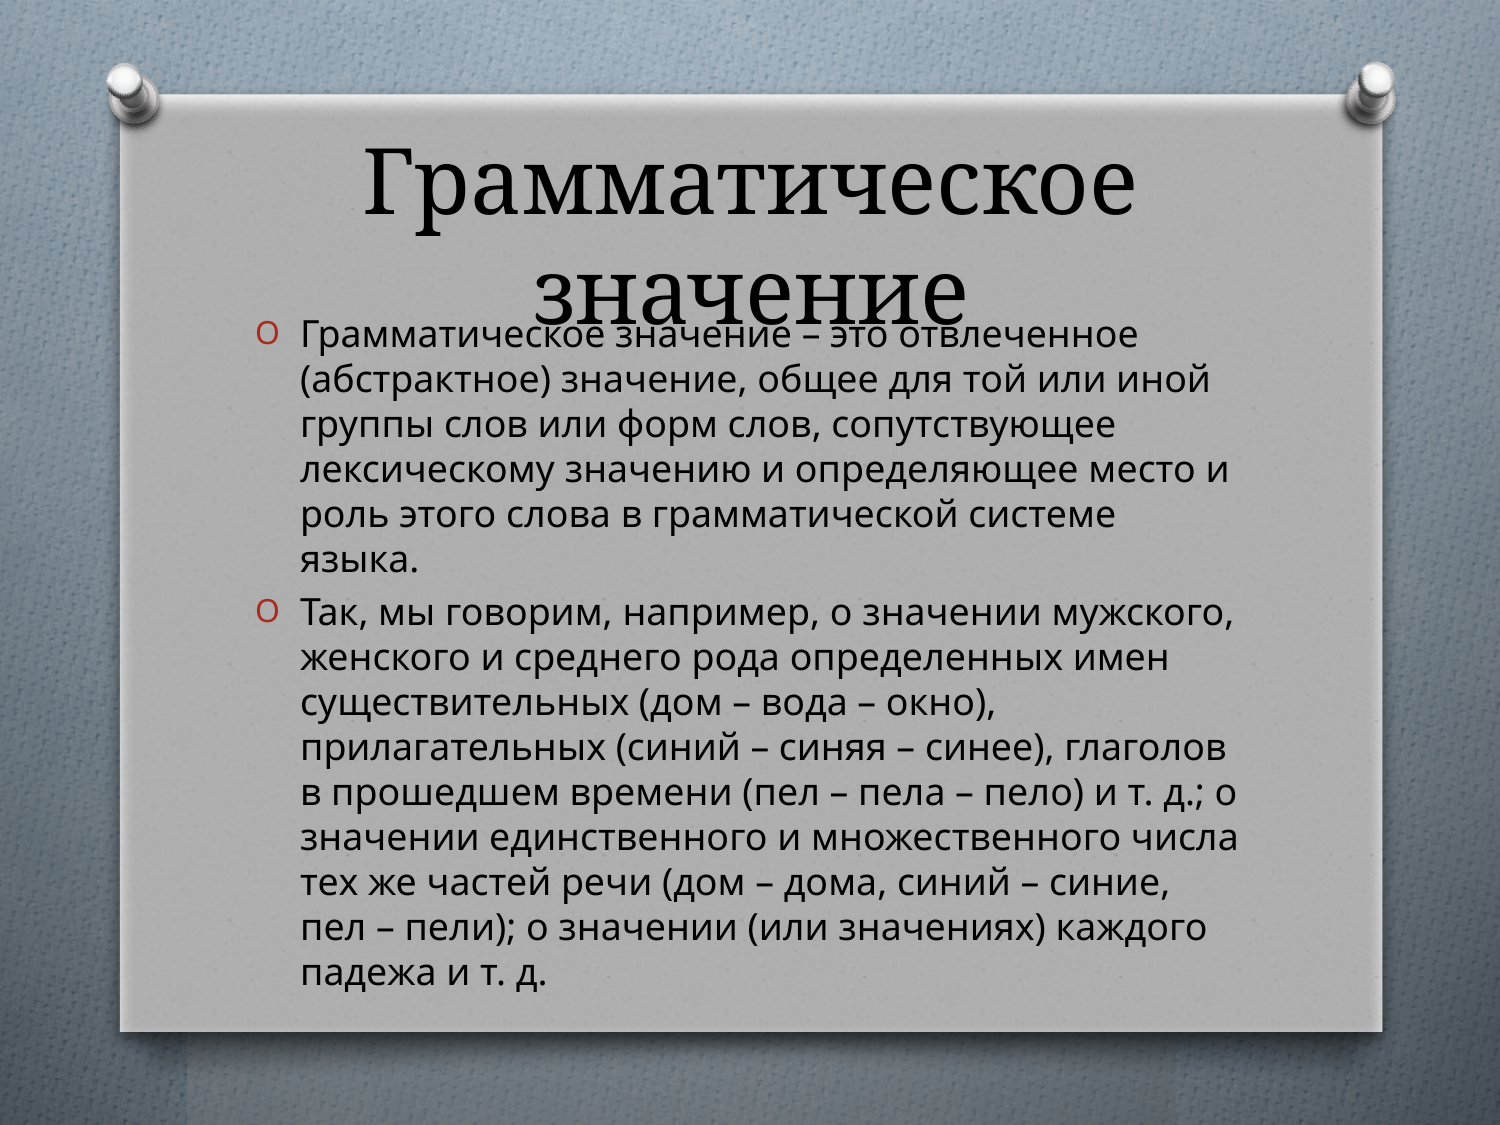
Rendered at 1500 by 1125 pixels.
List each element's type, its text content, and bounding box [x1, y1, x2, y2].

title Грамматическое значение [179, 134, 1323, 332]
list Грамматическое значение – это отвлеченное (абстрактное) значение, общее для той или иной группы слов или форм слов, сопутствующее лексическому значению и определяющее место и роль этого слова в грамматической системе языка. Так, мы говорим, например, о значении мужского, женского и среднего рода определенных имен существительных (дом – вода – окно), прилагательных (синий – синяя – синее), глаголов в прошедшем времени (пел – пела – пело) и т. д.; о значении единственного и множественного числа тех же частей речи (дом – дома, синий – синие, пел – пели); о значении (или значениях) каждого падежа и т. д. [240, 302, 1257, 939]
picture [1317, 35, 1439, 156]
picture [75, 29, 198, 153]
